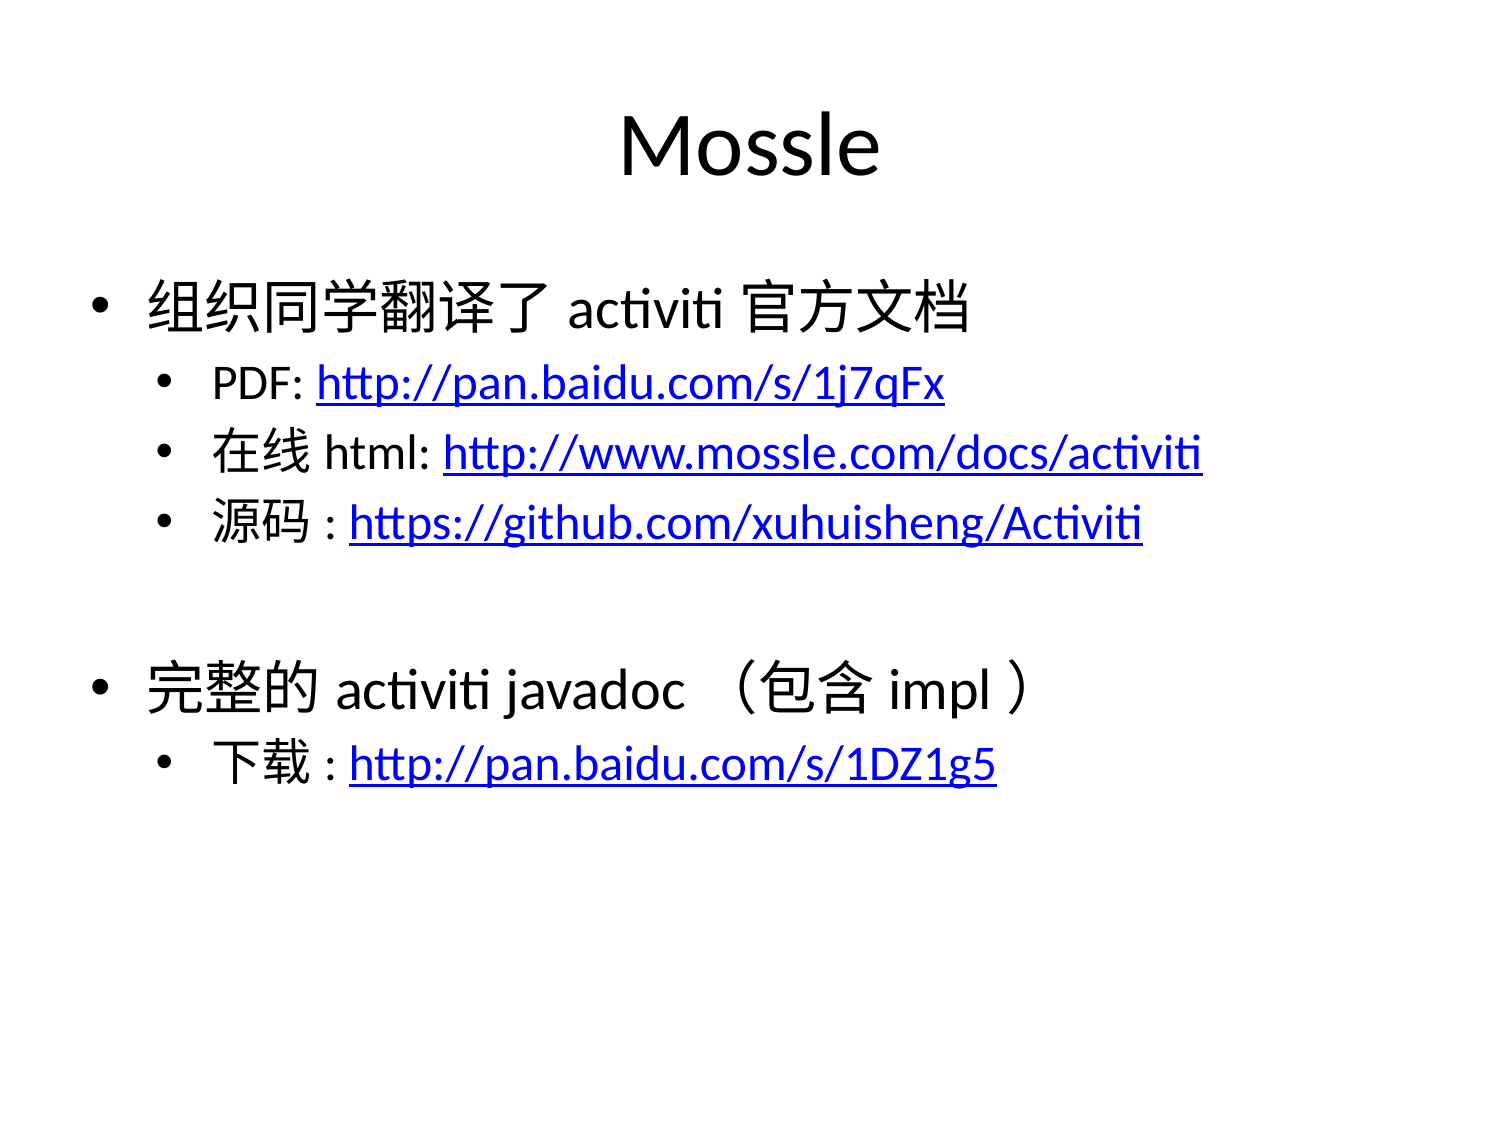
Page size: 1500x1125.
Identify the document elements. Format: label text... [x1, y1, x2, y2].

title Mossle [75, 45, 1425, 233]
list 组织同学翻译了activiti官方文档 PDF: http://pan.baidu.com/s/1j7qFx 在线html: http://www.mossle.com/docs/activiti 源码: https://github.com/xuhuisheng/Activiti 完整的activiti javadoc（包含impl） 下载: http://pan.baidu.com/s/1DZ1g5 [75, 262, 1425, 1005]
